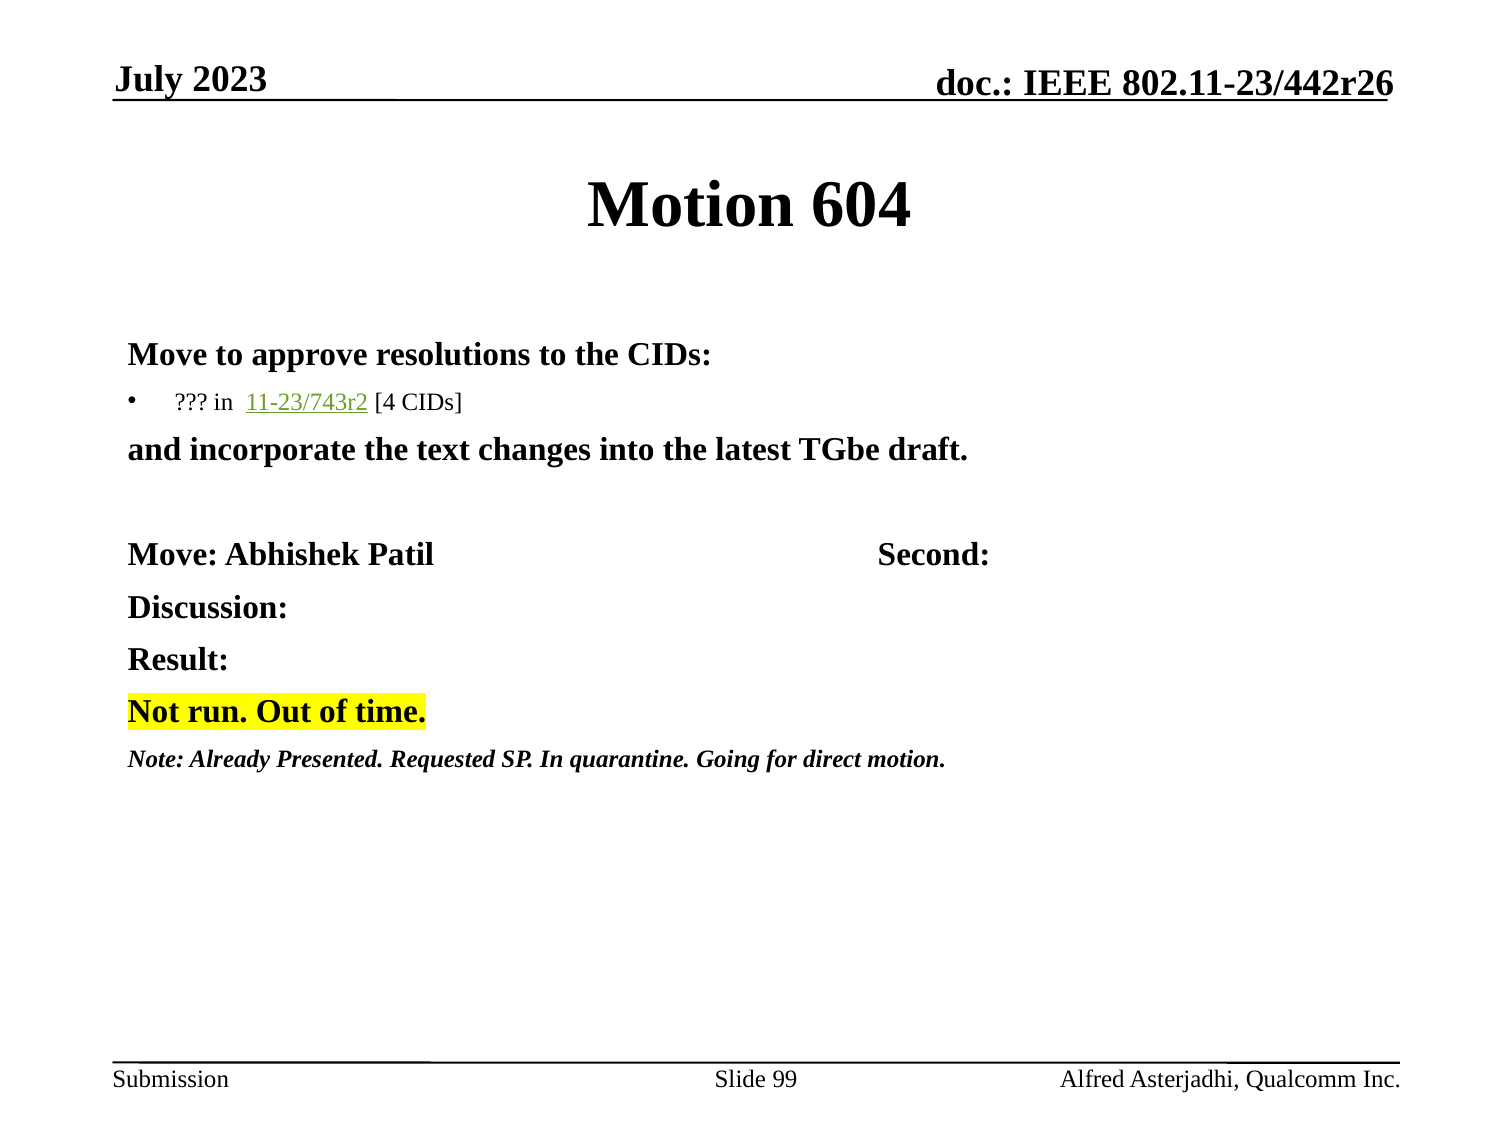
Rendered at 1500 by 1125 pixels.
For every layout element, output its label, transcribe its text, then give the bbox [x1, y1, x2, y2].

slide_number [114, 54, 423, 100]
slide_number Slide 99 [712, 1061, 800, 1123]
list Move to approve resolutions to the CIDs: ??? in 11-23/743r2 [4 CIDs] and incorporate the text changes into the latest TGbe draft. Move: Abhishek Patil Second: Discussion: Result: Not run. Out of time. Note: Already Presented. Requested SP. In quarantine. Going for direct motion. [112, 324, 1388, 1063]
footer Alfred Asterjadhi, Qualcomm Inc. [878, 1061, 1402, 1093]
title Motion 604 [112, 112, 1388, 288]
